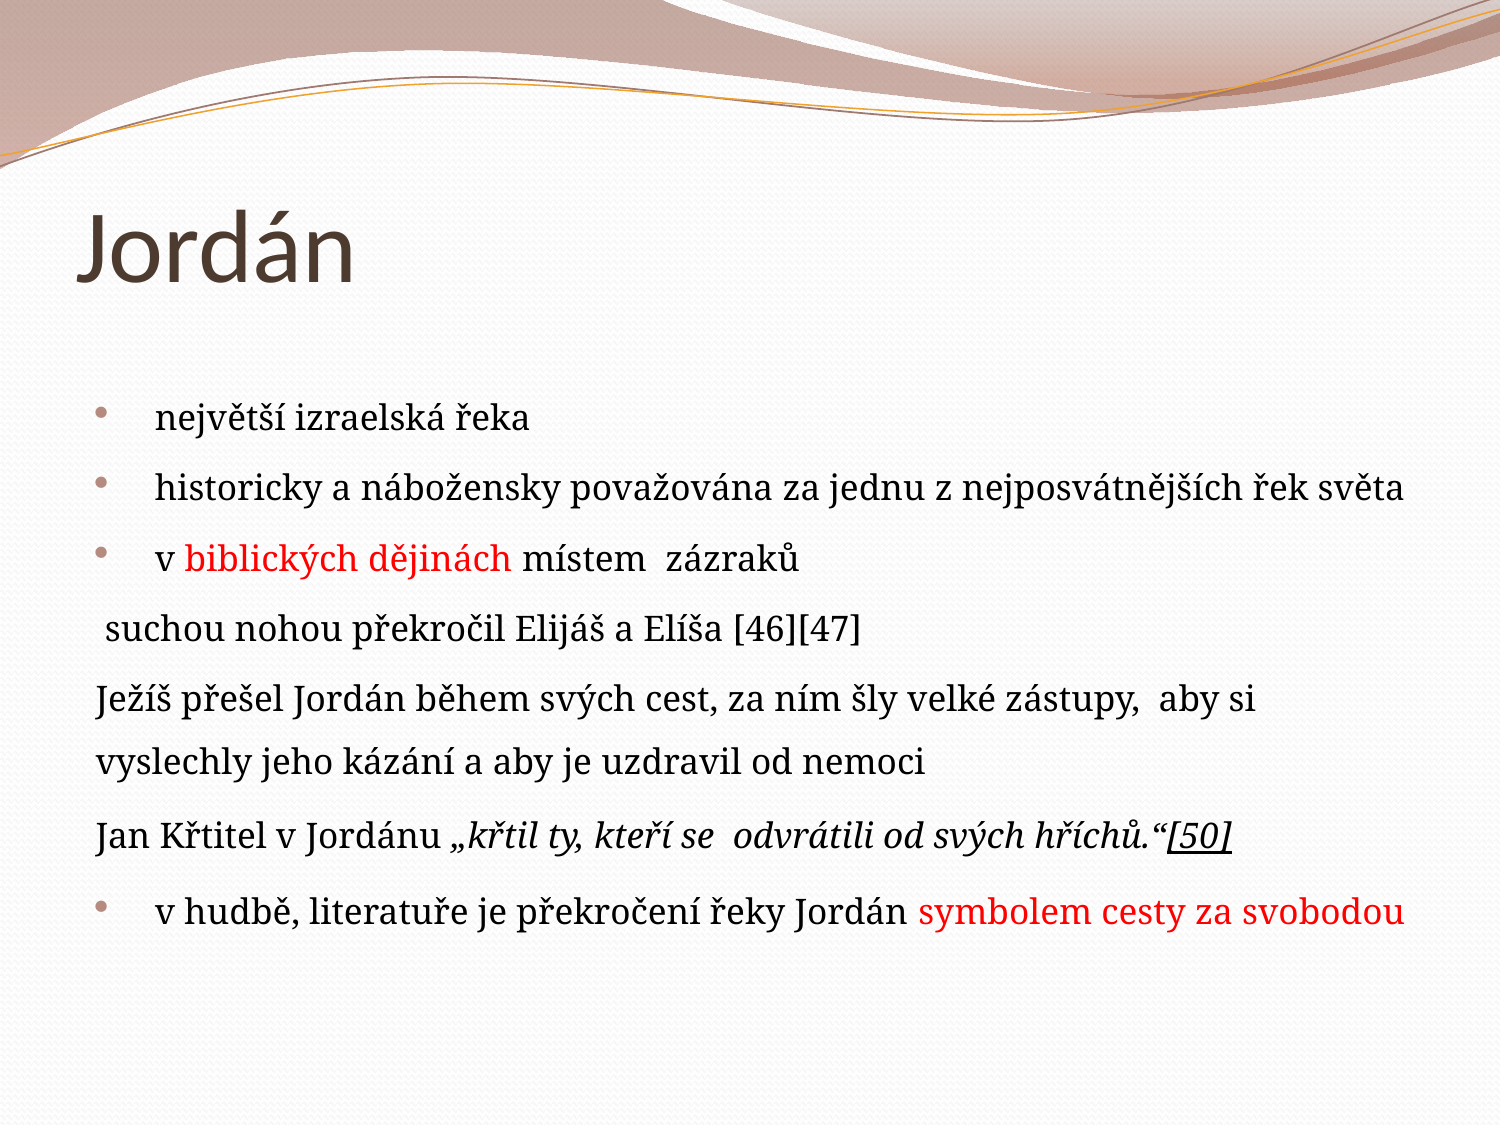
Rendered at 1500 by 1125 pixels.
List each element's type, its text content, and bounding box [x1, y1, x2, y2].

title Jordán [74, 115, 1426, 304]
list největší izraelská řeka historicky a nábožensky považována za jednu z nejposvátnějších řek světa v biblických dějinách místem zázraků suchou nohou překročil Elijáš a Elíša [46][47] Ježíš přešel Jordán během svých cest, za ním šly velké zástupy, aby si vyslechly jeho kázání a aby je uzdravil od nemoci Jan Křtitel v Jordánu „křtil ty, kteří se odvrátili od svých hříchů.“[50] v hudbě, literatuře je překročení řeky Jordán symbolem cesty za svobodou [74, 317, 1426, 1038]
